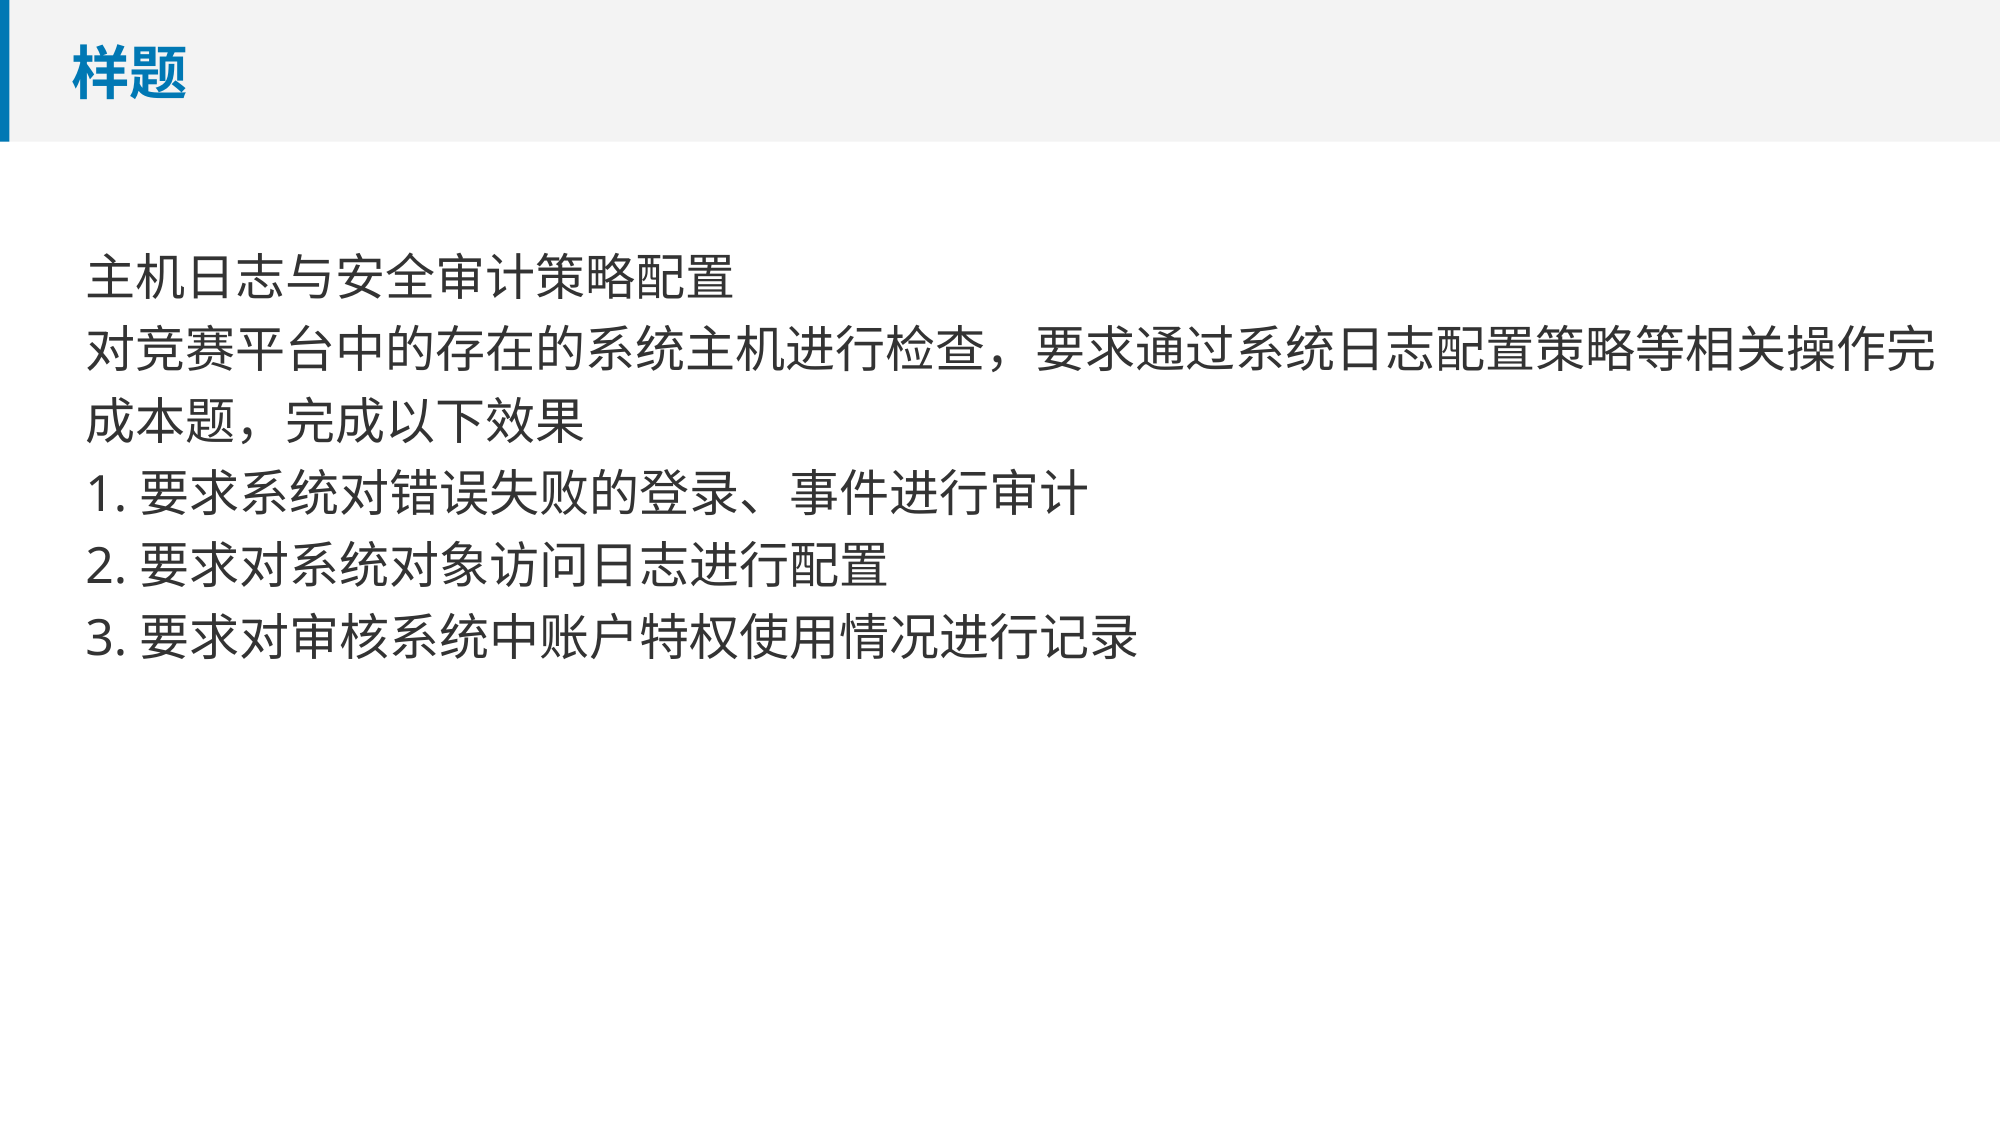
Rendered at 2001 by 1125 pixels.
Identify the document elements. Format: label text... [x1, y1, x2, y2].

title 样题 [56, 26, 1589, 116]
text_box 主机日志与安全审计策略配置 对竞赛平台中的存在的系统主机进行检查，要求通过系统日志配置策略等相关操作完成本题，完成以下效果 1.要求系统对错误失败的登录、事件进行审计 2.要求对系统对象访问日志进行配置 3.要求对审核系统中账户特权使用情况进行记录 [85, 233, 1959, 1077]
